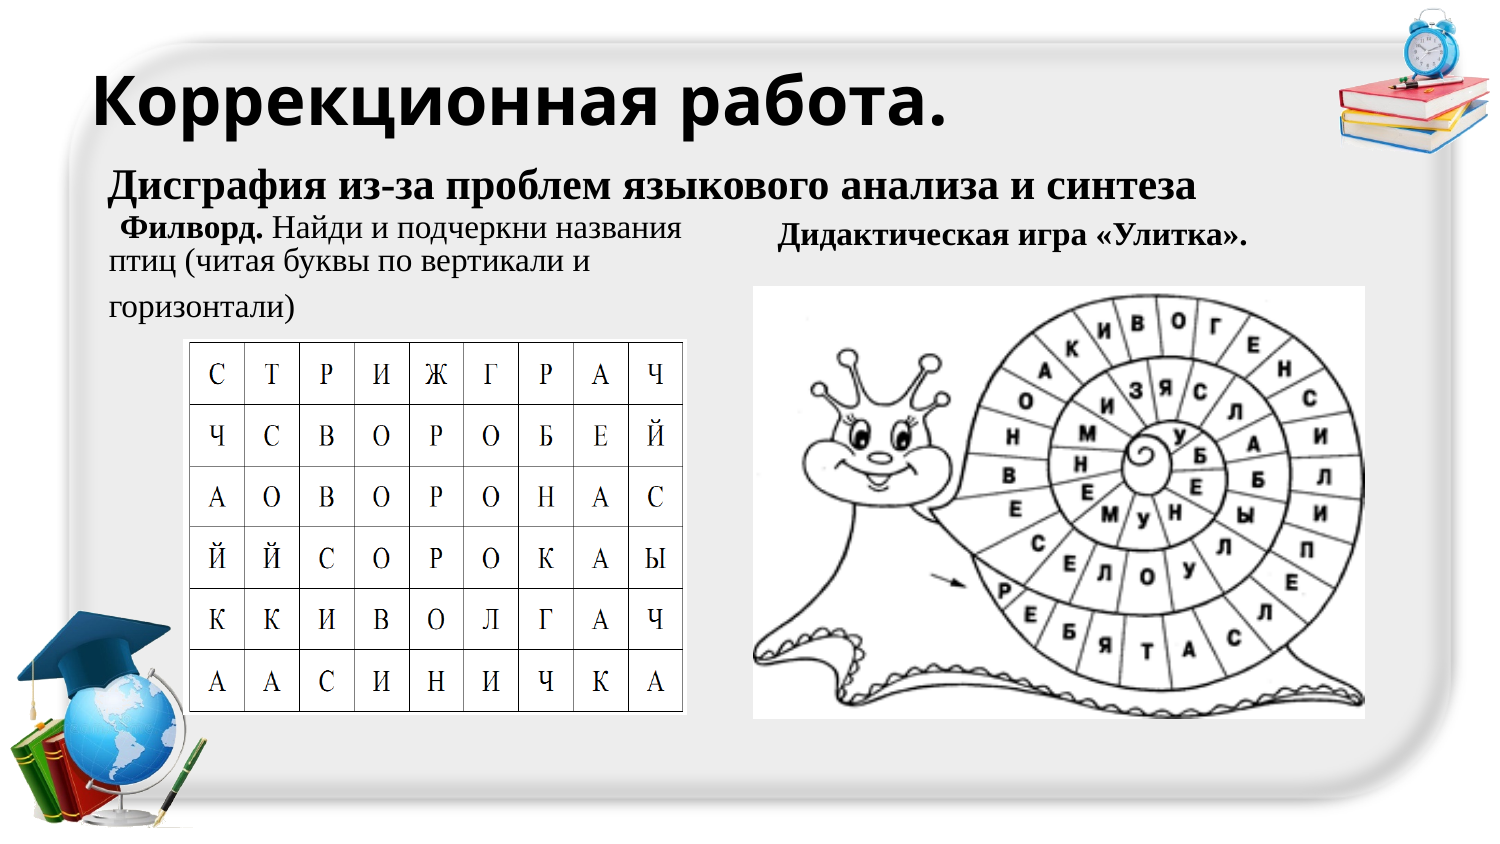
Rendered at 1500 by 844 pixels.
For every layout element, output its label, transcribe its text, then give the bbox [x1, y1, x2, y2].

title Коррекционная работа. Дисграфия из-за проблем языкового анализа и синтеза [75, 33, 1425, 247]
picture [1316, 0, 1500, 167]
list Дидактическая игра «Улитка». [762, 209, 1325, 286]
list Филворд. Найди и подчеркни названия птиц (читая буквы по вертикали и горизонтали) [93, 209, 739, 727]
picture [0, 587, 241, 844]
picture [182, 339, 687, 715]
picture [753, 286, 1365, 719]
